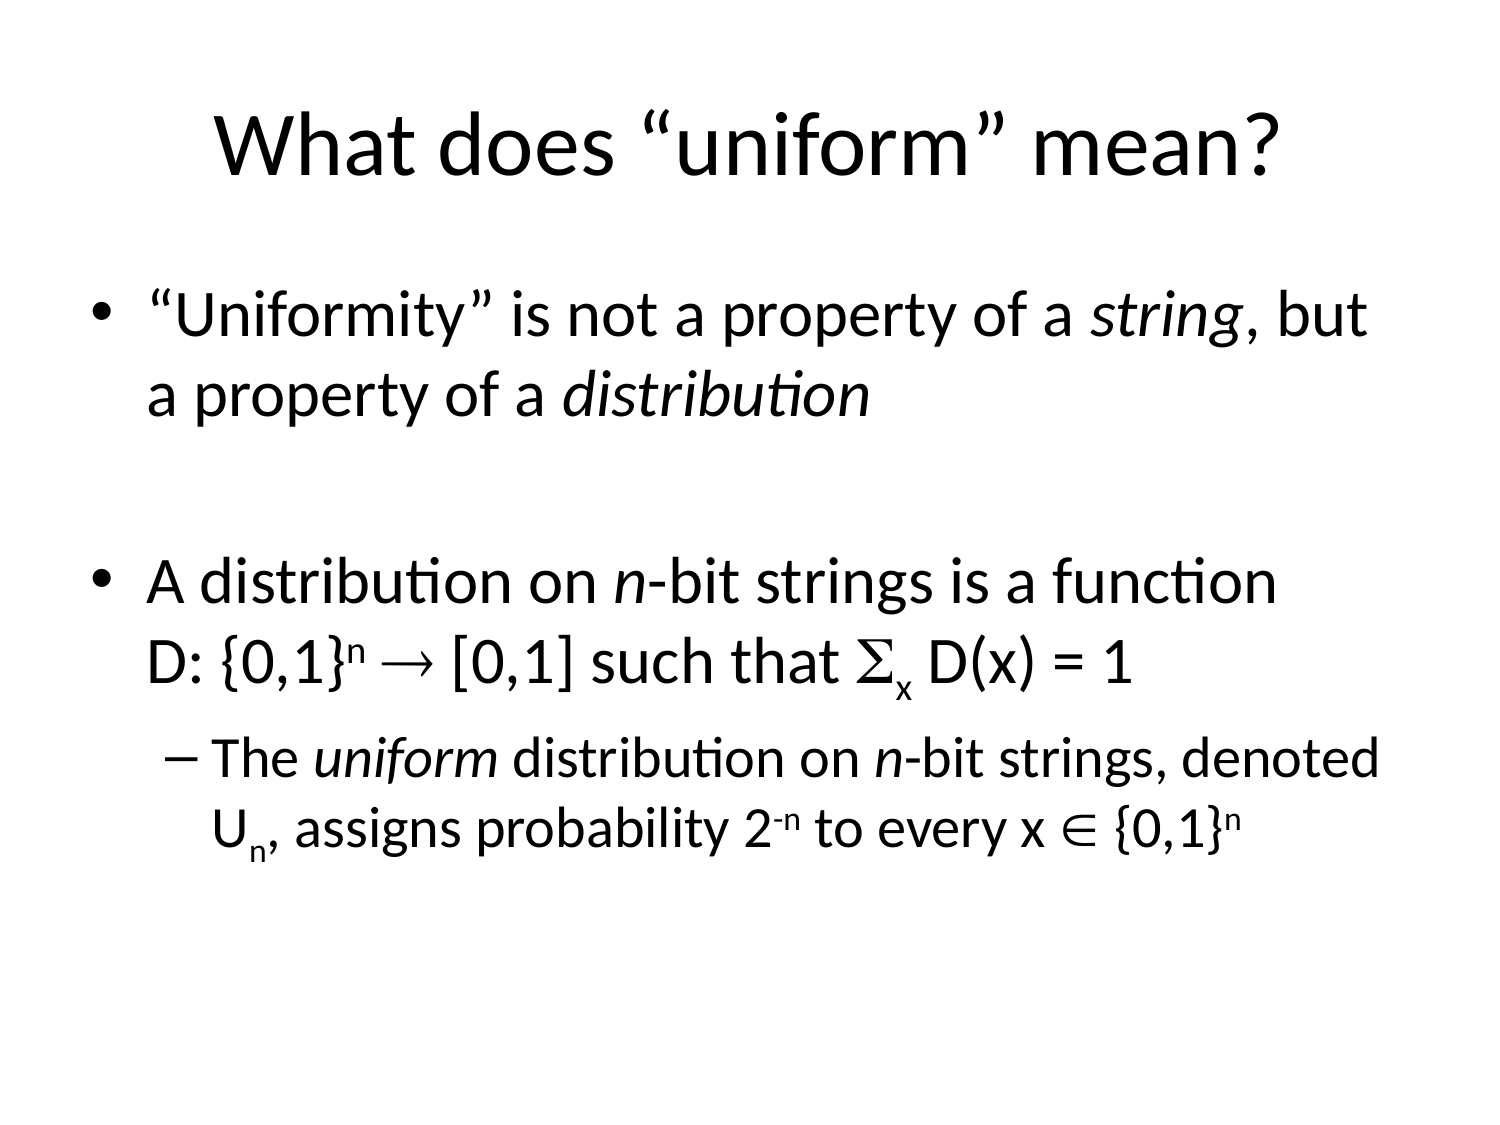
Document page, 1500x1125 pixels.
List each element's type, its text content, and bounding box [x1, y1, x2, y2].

list “Uniformity” is not a property of a string, but a property of a distribution A distribution on n-bit strings is a function D: {0,1}n  [0,1] such that x D(x) = 1 The uniform distribution on n-bit strings, denoted Un, assigns probability 2-n to every x  {0,1}n [75, 262, 1425, 1005]
title What does “uniform” mean? [75, 45, 1425, 233]
